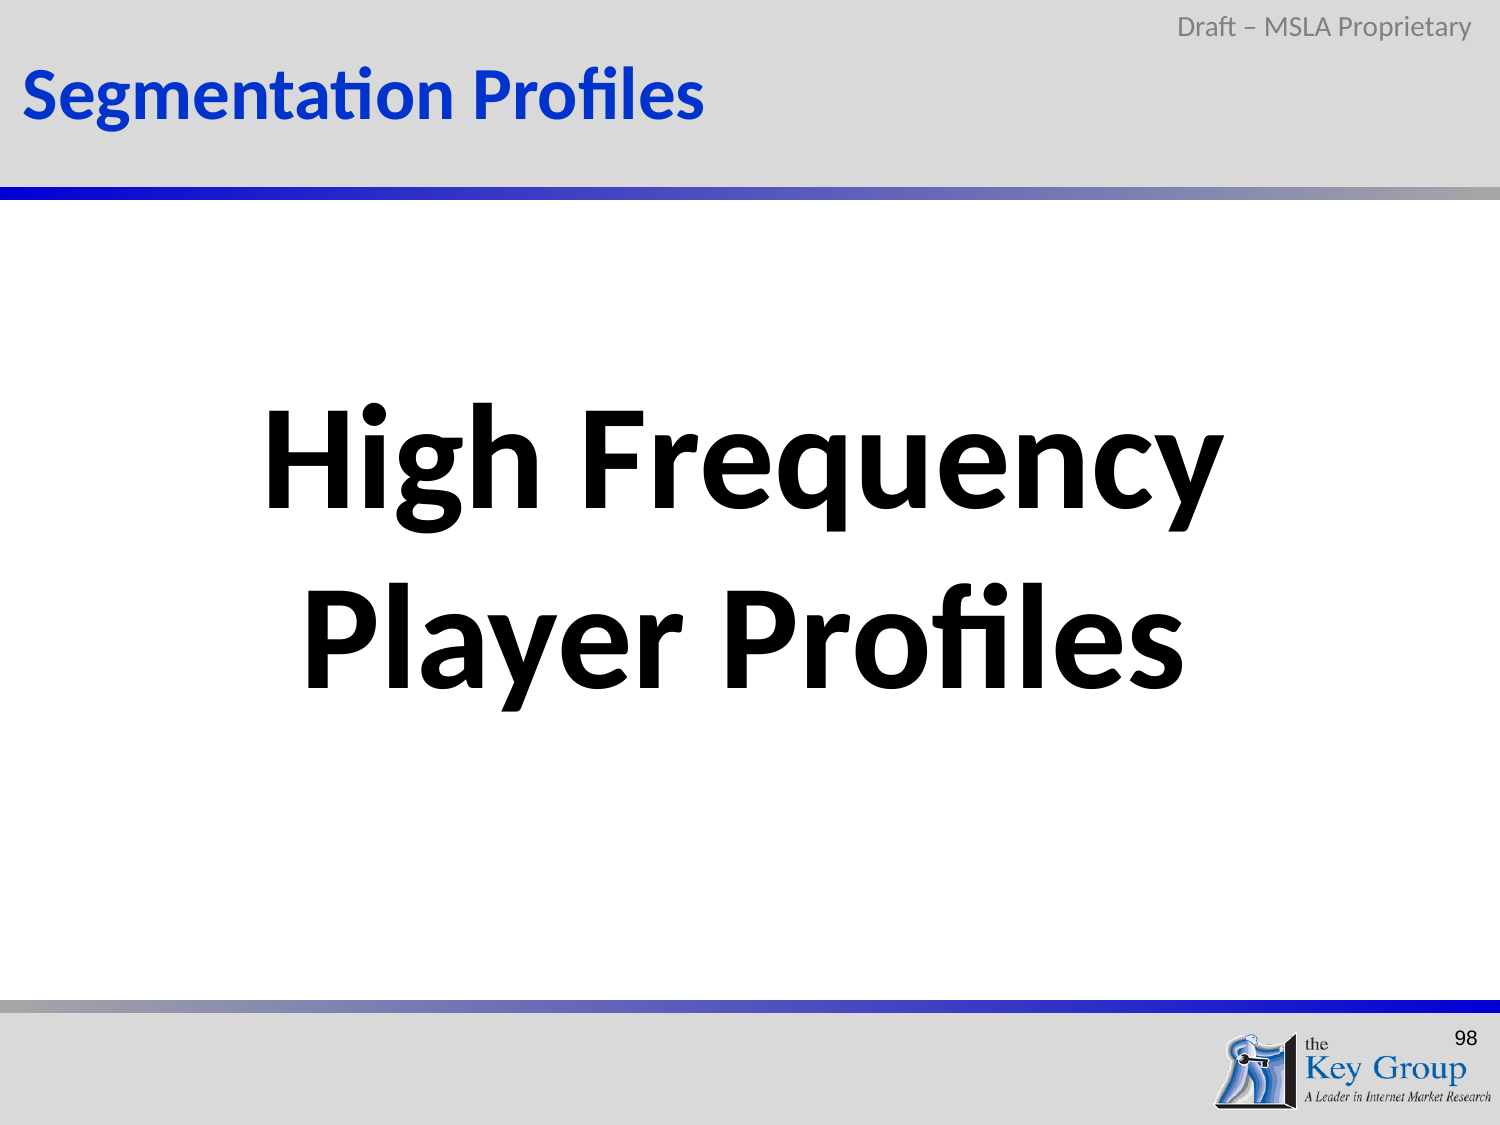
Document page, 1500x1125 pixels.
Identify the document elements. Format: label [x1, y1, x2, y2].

table_cell [1178, 1000, 1182, 1012]
picture [1212, 1017, 1500, 1111]
text_box [8, 0, 1500, 213]
list [62, 350, 1425, 514]
